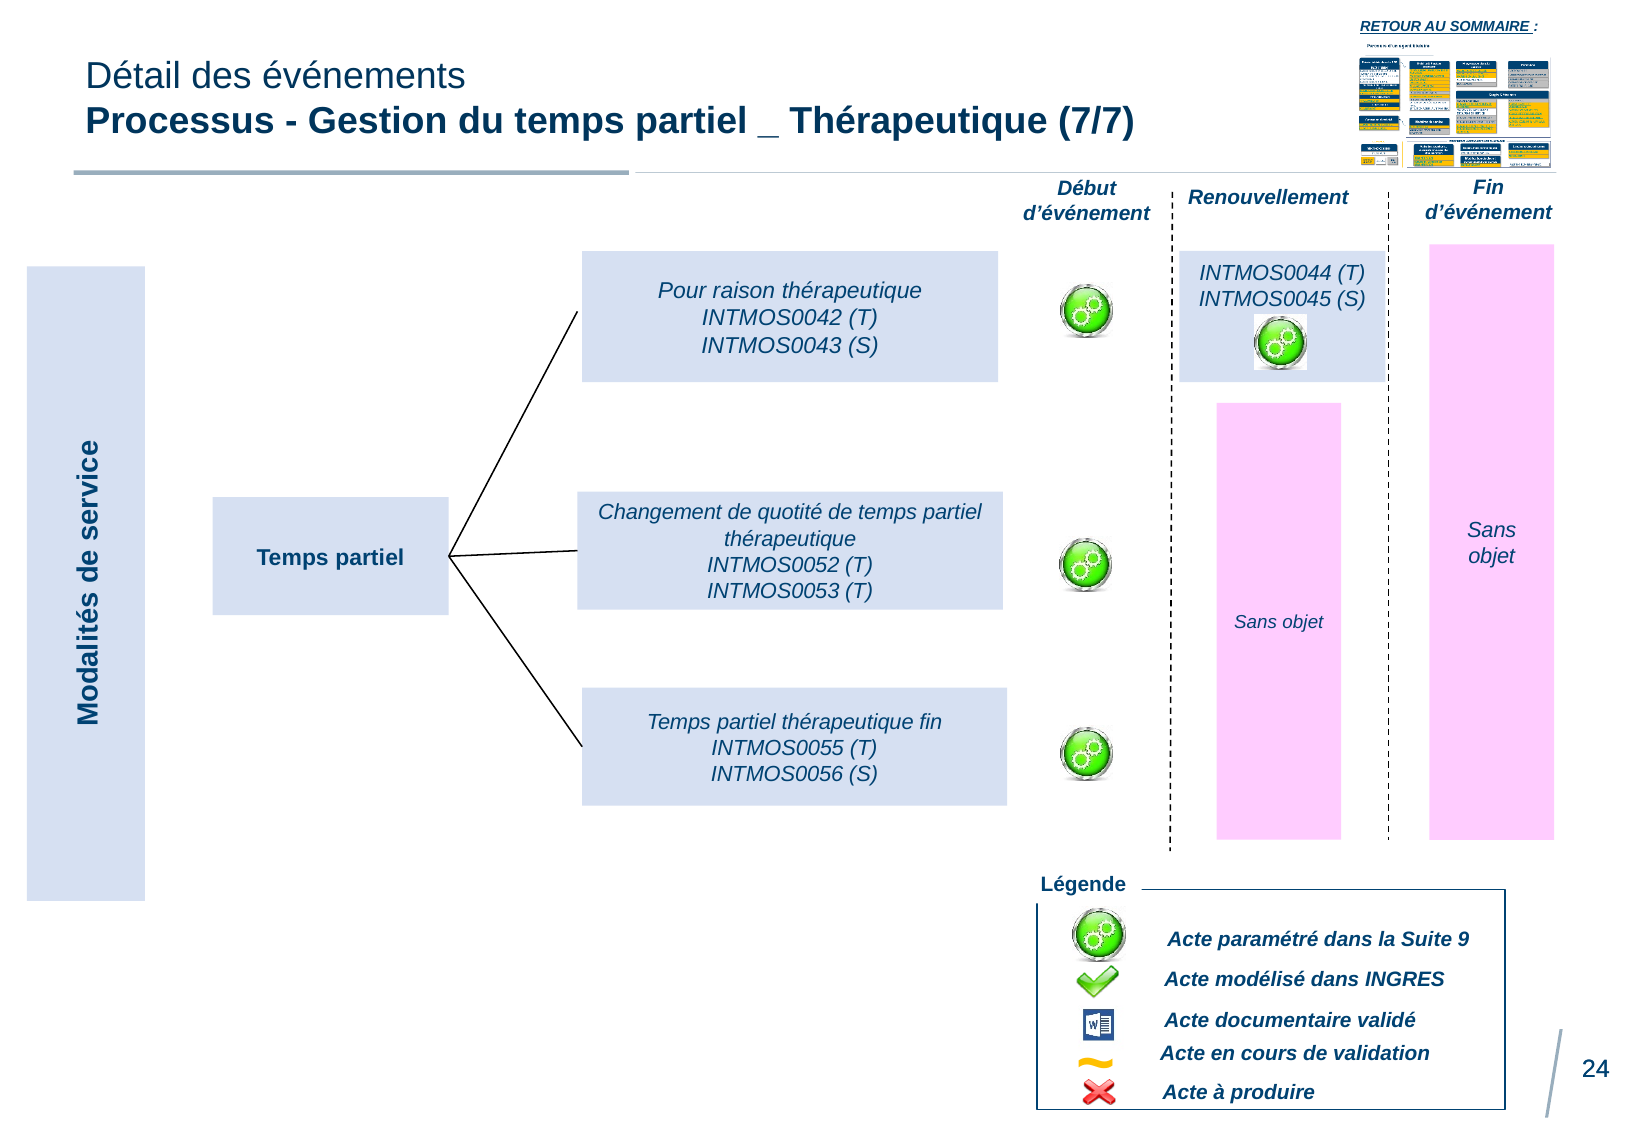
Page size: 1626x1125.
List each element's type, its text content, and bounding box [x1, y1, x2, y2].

slide_number 24 [1516, 1044, 1625, 1121]
picture [1067, 906, 1128, 1055]
picture [1254, 314, 1307, 370]
picture [1082, 1079, 1116, 1105]
picture [1060, 725, 1113, 781]
picture [1059, 536, 1112, 592]
picture [1060, 282, 1113, 338]
picture [1359, 40, 1553, 168]
